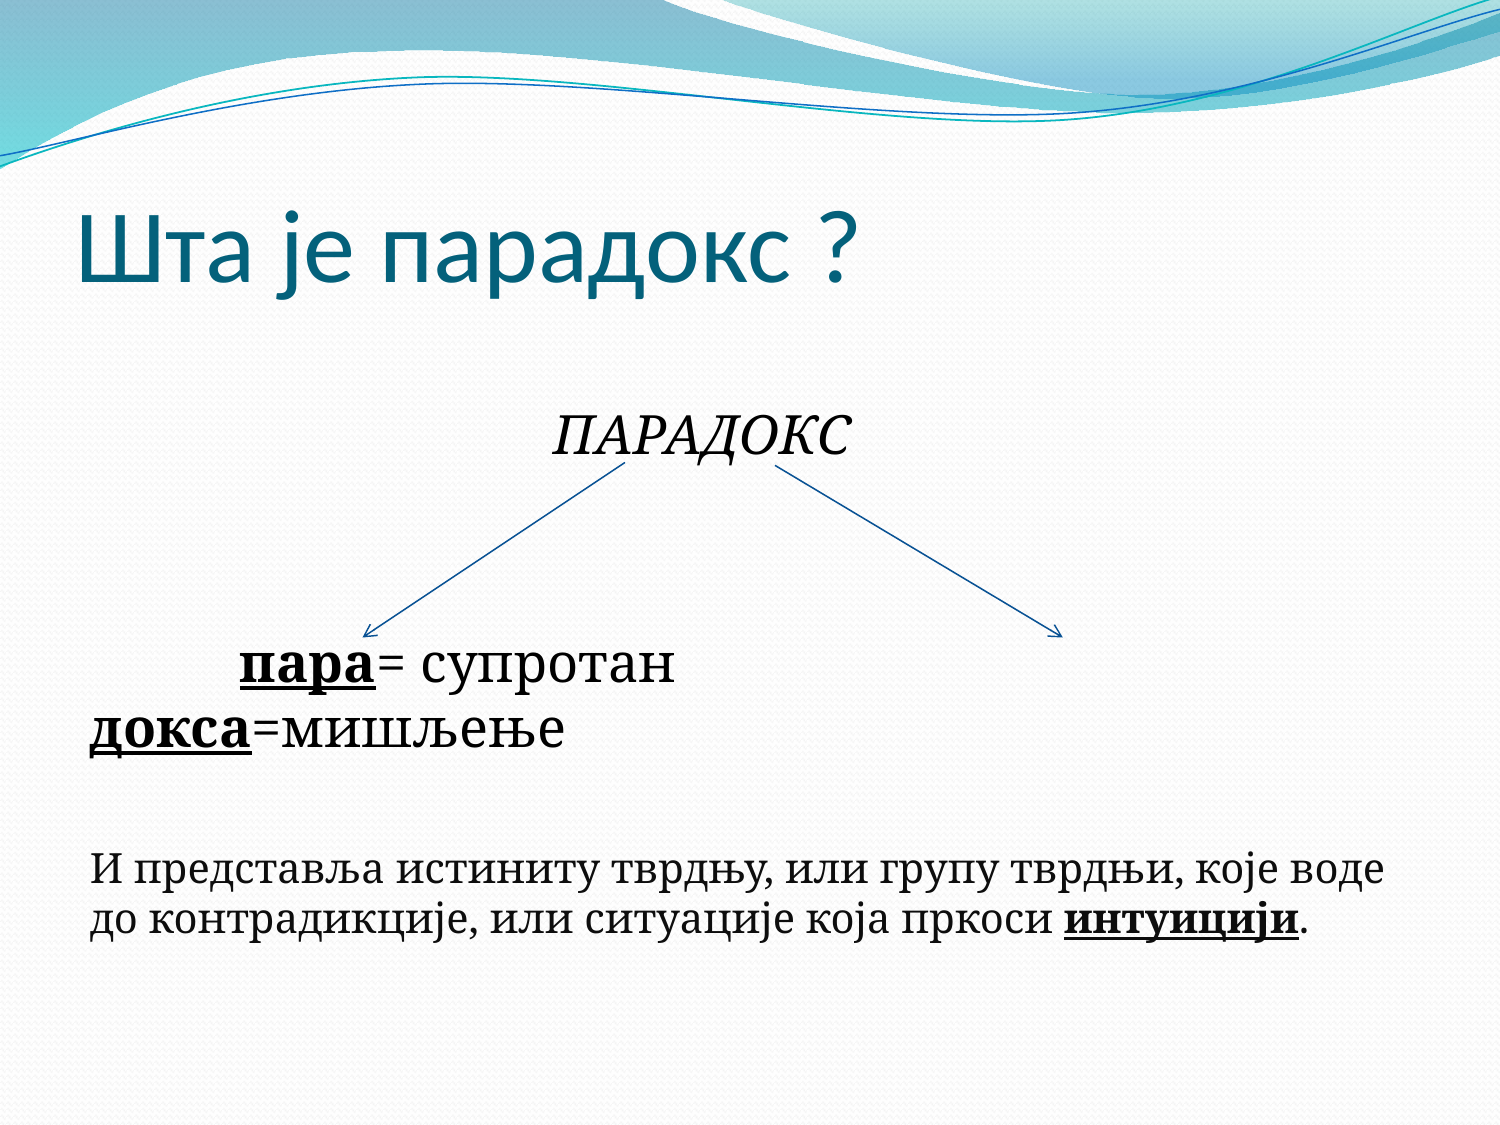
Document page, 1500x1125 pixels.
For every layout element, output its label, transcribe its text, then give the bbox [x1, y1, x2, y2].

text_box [362, 462, 626, 638]
title Шта је парадокс ? [75, 115, 1425, 303]
list ПАРАДОКС пара= супротан докса=мишљење И представља истиниту тврдњу, или групу тврдњи, које воде до контрадикције, или ситуације која пркоси интуицији. [75, 317, 1425, 1038]
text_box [774, 465, 1063, 638]
